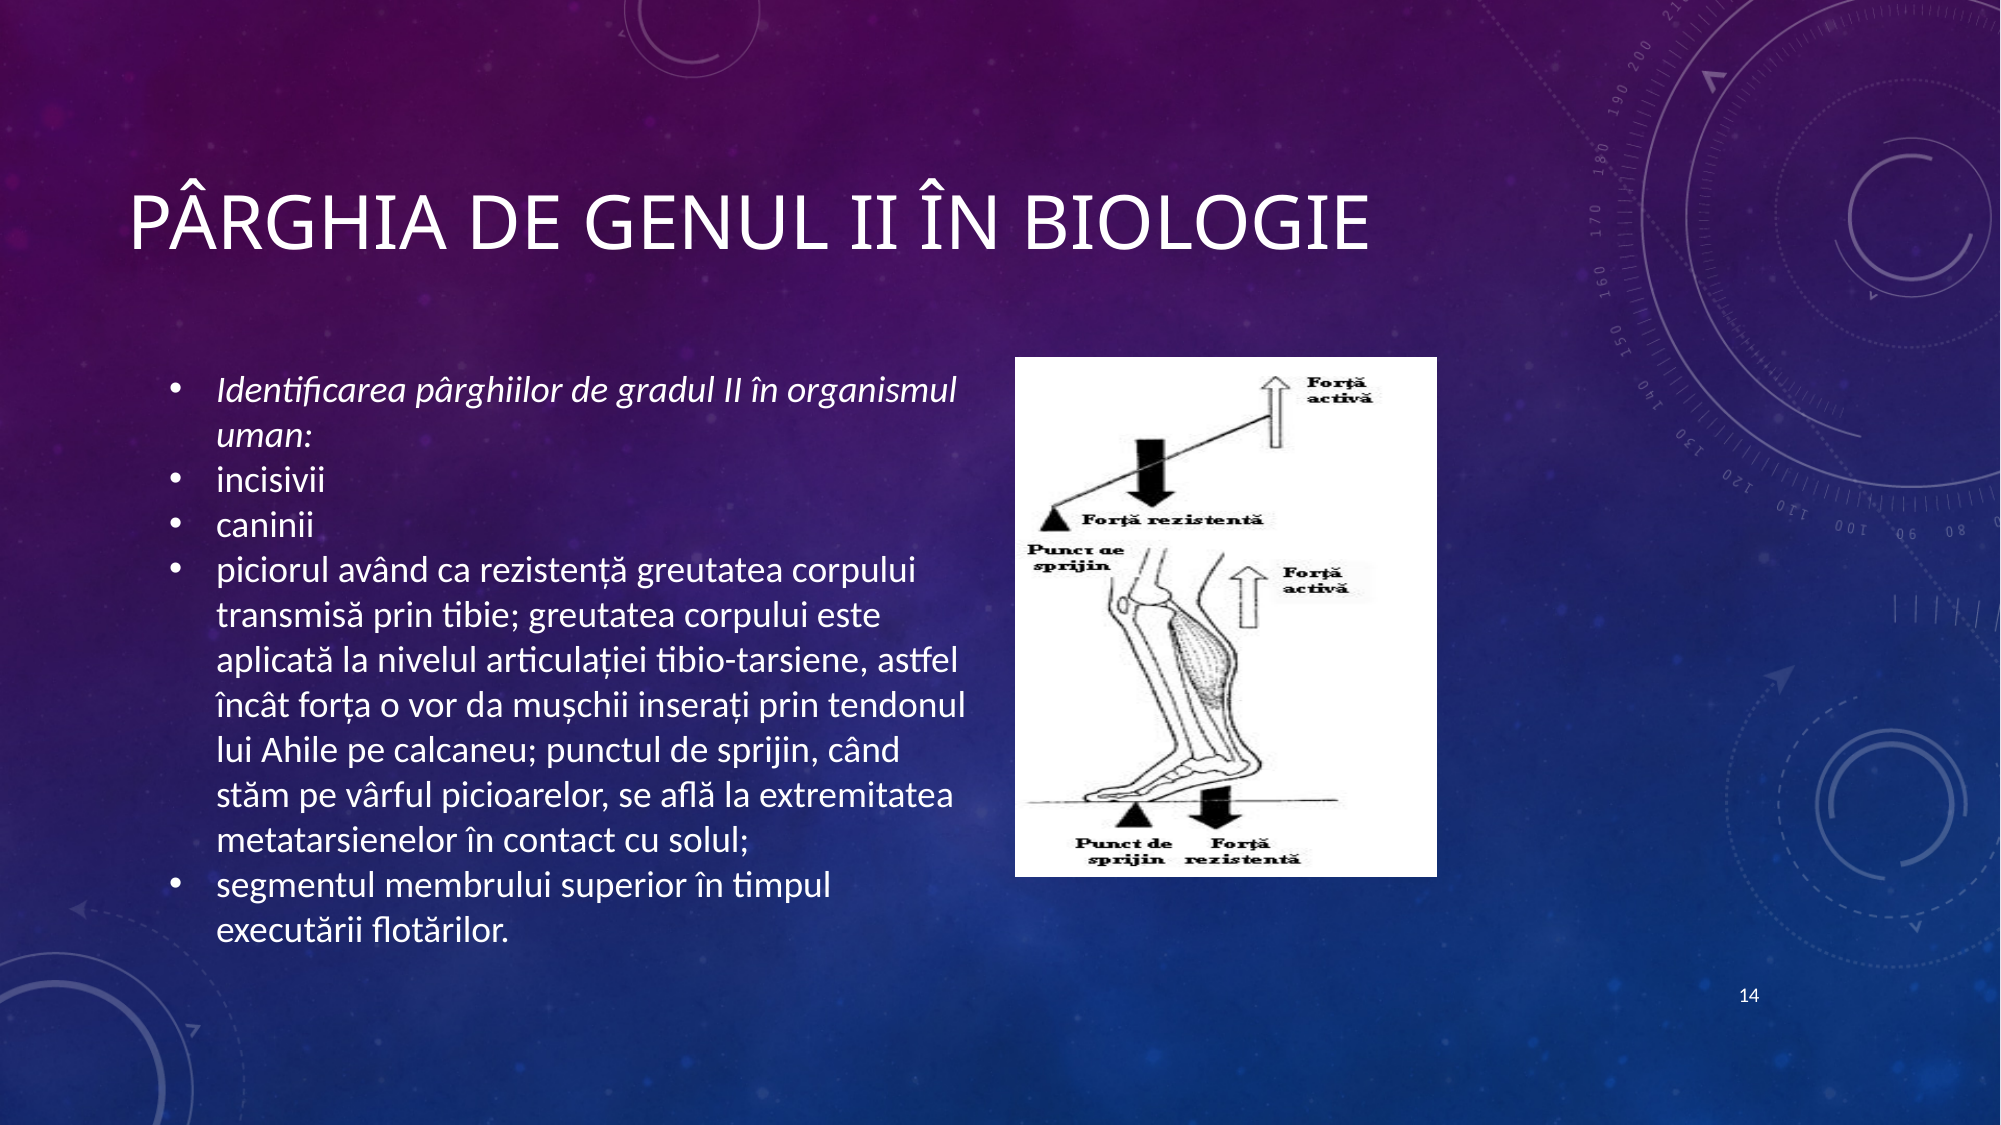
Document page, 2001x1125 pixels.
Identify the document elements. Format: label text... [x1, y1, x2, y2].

text_box Identificarea pârghiilor de gradul II în organismul uman: incisivii caninii piciorul având ca rezistenţă greutatea corpului transmisă prin tibie; greutatea corpului este aplicată la nivelul articulaţiei tibio-tarsiene, astfel încât forţa o vor da muşchii inseraţi prin tendonul lui Ahile pe calcaneu; punctul de sprijin, când stăm pe vârful picioarelor, se află la extremitatea metatarsienelor în contact cu solul; segmentul membrului superior în timpul executării flotărilor. [154, 357, 984, 958]
slide_number 14 [1684, 963, 1775, 1025]
title PÂrghia de genul ii În biologie [112, 99, 1775, 339]
picture [0, 0, 2001, 1125]
